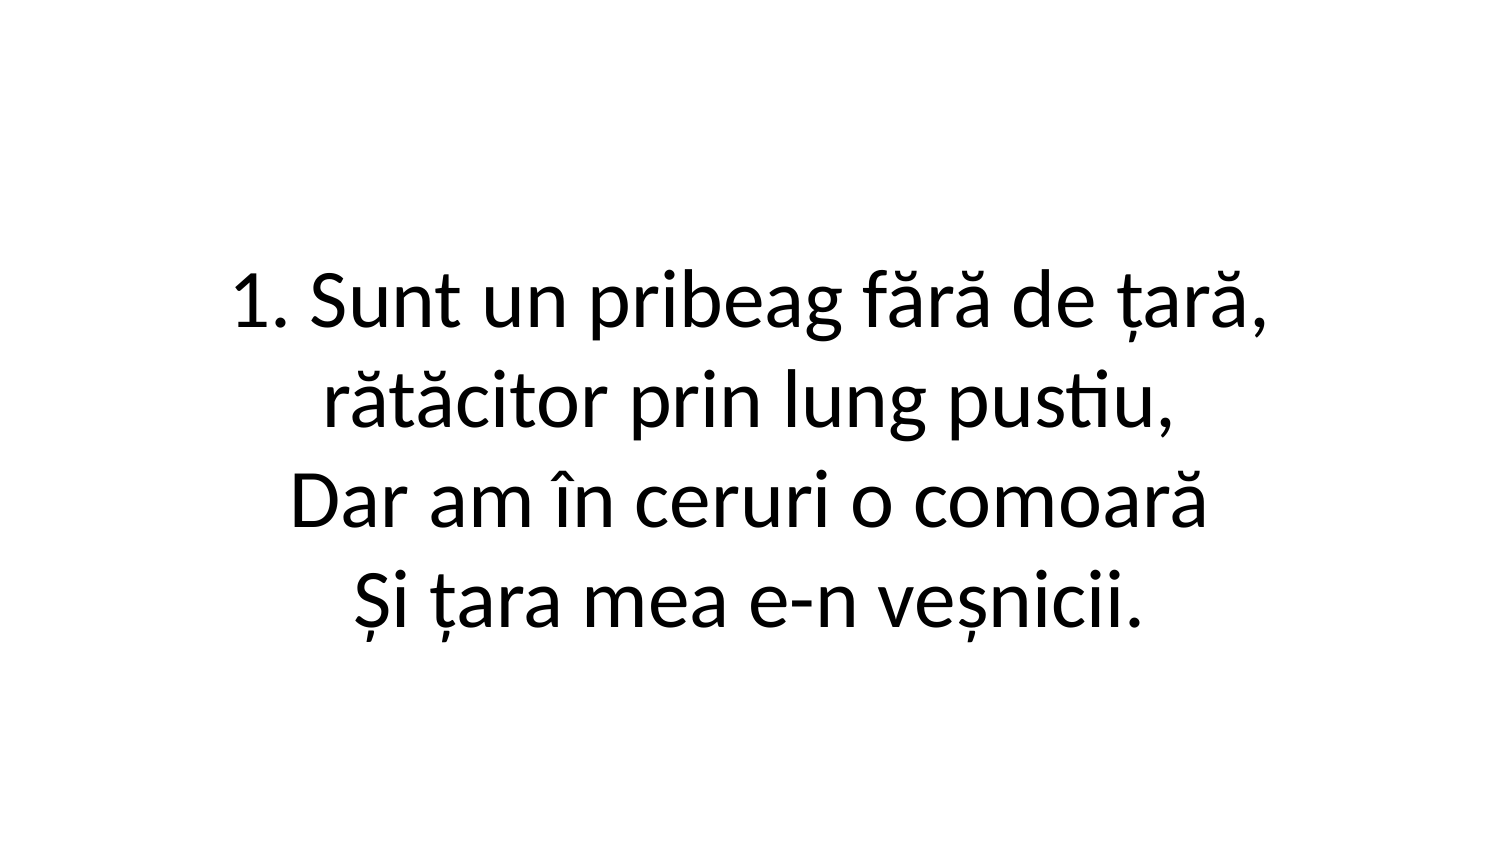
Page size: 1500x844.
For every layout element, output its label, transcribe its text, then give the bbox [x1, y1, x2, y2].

text_box 1. Sunt un pribeag fără de țară, rătăcitor prin lung pustiu, Dar am în ceruri o comoară Și țara mea e-n veșnicii. [213, 192, 1287, 652]
